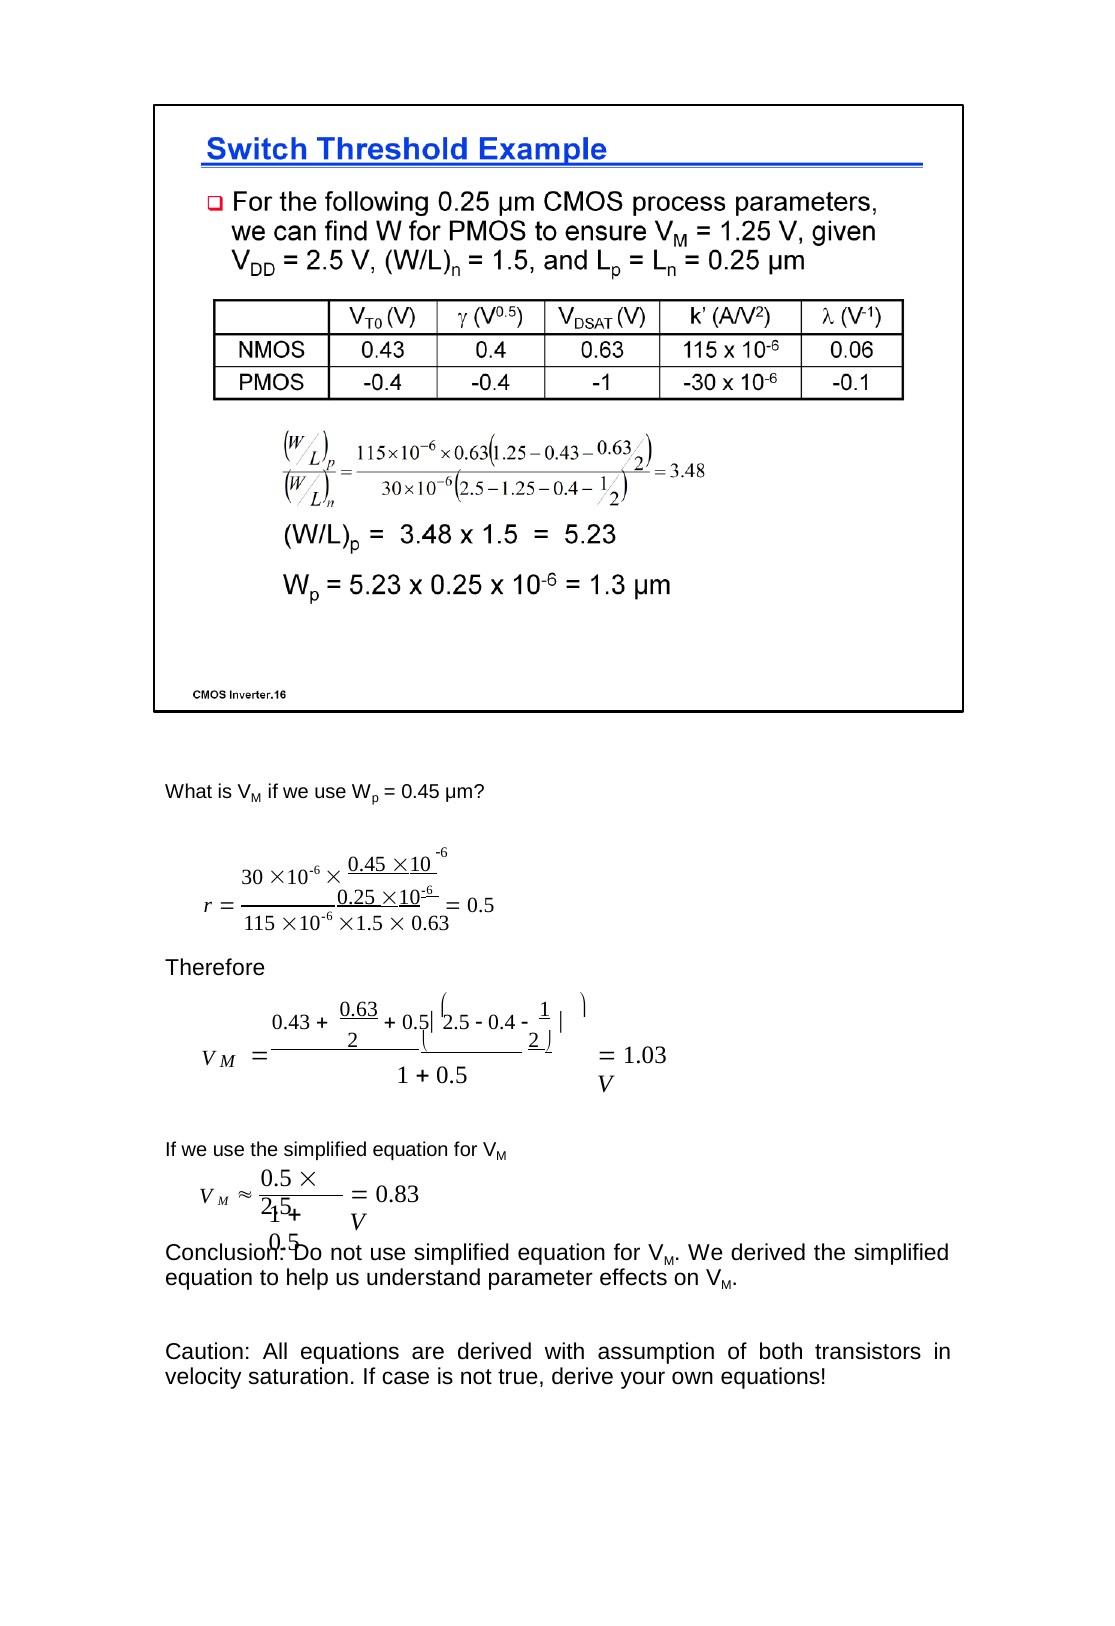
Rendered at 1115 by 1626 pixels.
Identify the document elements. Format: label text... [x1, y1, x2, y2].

text_box 0.43  0.63  0.5 2.5  0.4  1  [269, 990, 598, 1038]
text_box Conclusion: Do not use simplified equation for VM. We derived the simplified equation to help us understand parameter effects on VM. [162, 1242, 952, 1299]
text_box V M  [197, 1179, 260, 1213]
text_box  [576, 992, 595, 1022]
text_box [240, 879, 350, 905]
text_box  1.03 V [594, 1040, 695, 1071]
text_box [270, 1025, 356, 1051]
text_box  [247, 1040, 270, 1071]
text_box [449, 1028, 563, 1054]
text_box [368, 1025, 440, 1051]
text_box Caution: All equations are derived with assumption of both transistors in velocity saturation. If case is not true, derive your own equations! [162, 1339, 952, 1391]
text_box 30 106  0.45 10 [239, 845, 464, 877]
text_box 115 106 1.5  0.63 Therefore [163, 906, 460, 984]
text_box If we use the simplified equation for VM [162, 1135, 564, 1167]
text_box r  0.25 106  0.5 [201, 877, 523, 920]
text_box [434, 845, 456, 871]
text_box 0.5  2.5 [258, 1163, 349, 1194]
text_box V M [199, 1044, 247, 1076]
text_box [259, 1172, 343, 1198]
text_box  [437, 992, 456, 1022]
text_box [153, 104, 963, 712]
text_box  0.83 V [347, 1179, 449, 1209]
text_box 1  0.5 [394, 1060, 468, 1090]
text_box 1  0.5 [266, 1198, 339, 1229]
text_box What is VM if we use Wp = 0.45 μm? [163, 777, 537, 809]
text_box 2  2  [270, 1026, 595, 1058]
